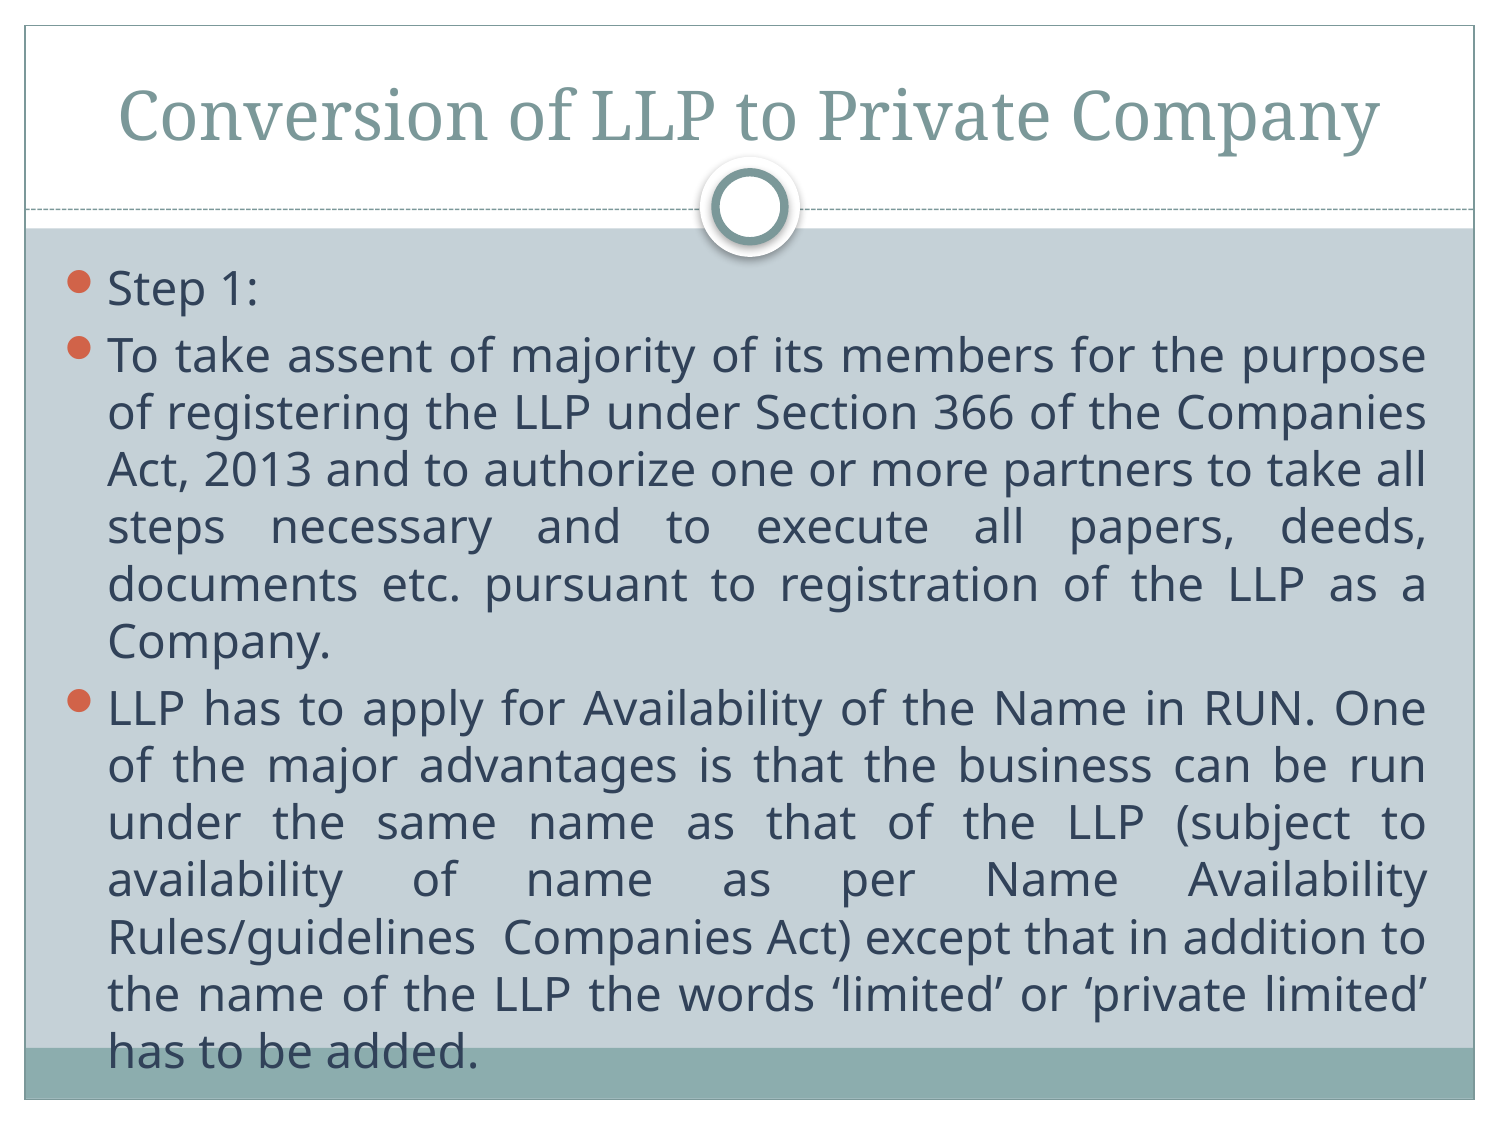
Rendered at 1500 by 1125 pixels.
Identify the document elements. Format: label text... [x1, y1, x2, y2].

title Conversion of LLP to Private Company [49, 37, 1450, 162]
list Step 1: To take assent of majority of its members for the purpose of registering the LLP under Section 366 of the Companies Act, 2013 and to authorize one or more partners to take all steps necessary and to execute all papers, deeds, documents etc. pursuant to registration of the LLP as a Company. LLP has to apply for Availability of the Name in RUN. One of the major advantages is that the business can be run under the same name as that of the LLP (subject to availability of name as per Name Availability Rules/guidelines Companies Act) except that in addition to the name of the LLP the words ‘limited’ or ‘private limited’ has to be added. [49, 250, 1445, 1088]
